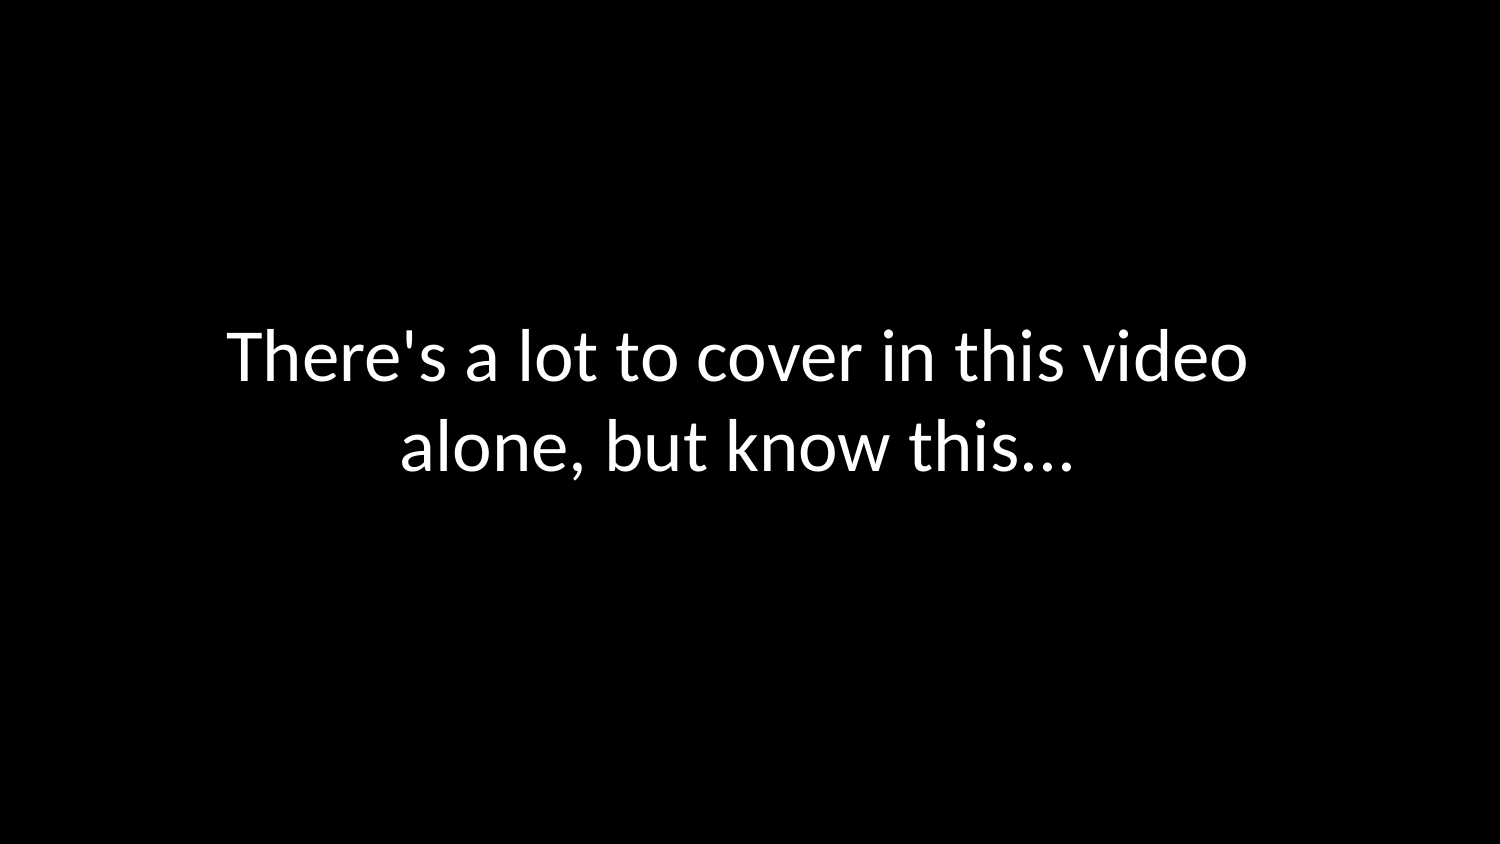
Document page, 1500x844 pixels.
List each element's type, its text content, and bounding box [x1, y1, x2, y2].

title There's a lot to cover in this video alone, but know this... [147, 232, 1329, 561]
